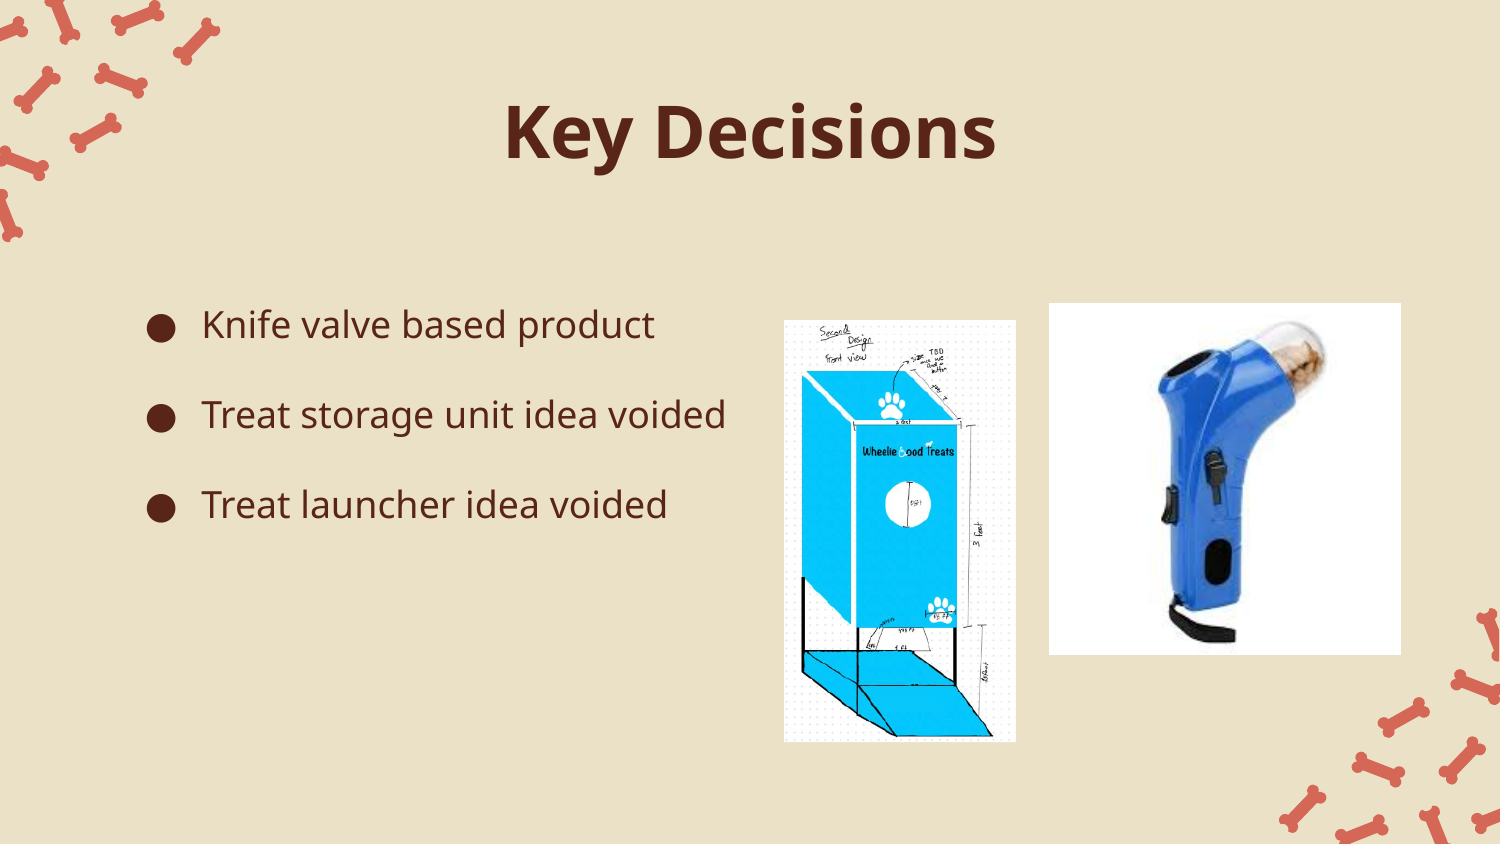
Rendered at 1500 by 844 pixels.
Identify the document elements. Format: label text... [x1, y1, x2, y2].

picture [1048, 302, 1401, 655]
title Key Decisions [99, 70, 1401, 165]
picture [783, 319, 1016, 750]
text_box Knife valve based product Treat storage unit idea voided Treat launcher idea voided [111, 241, 1434, 787]
